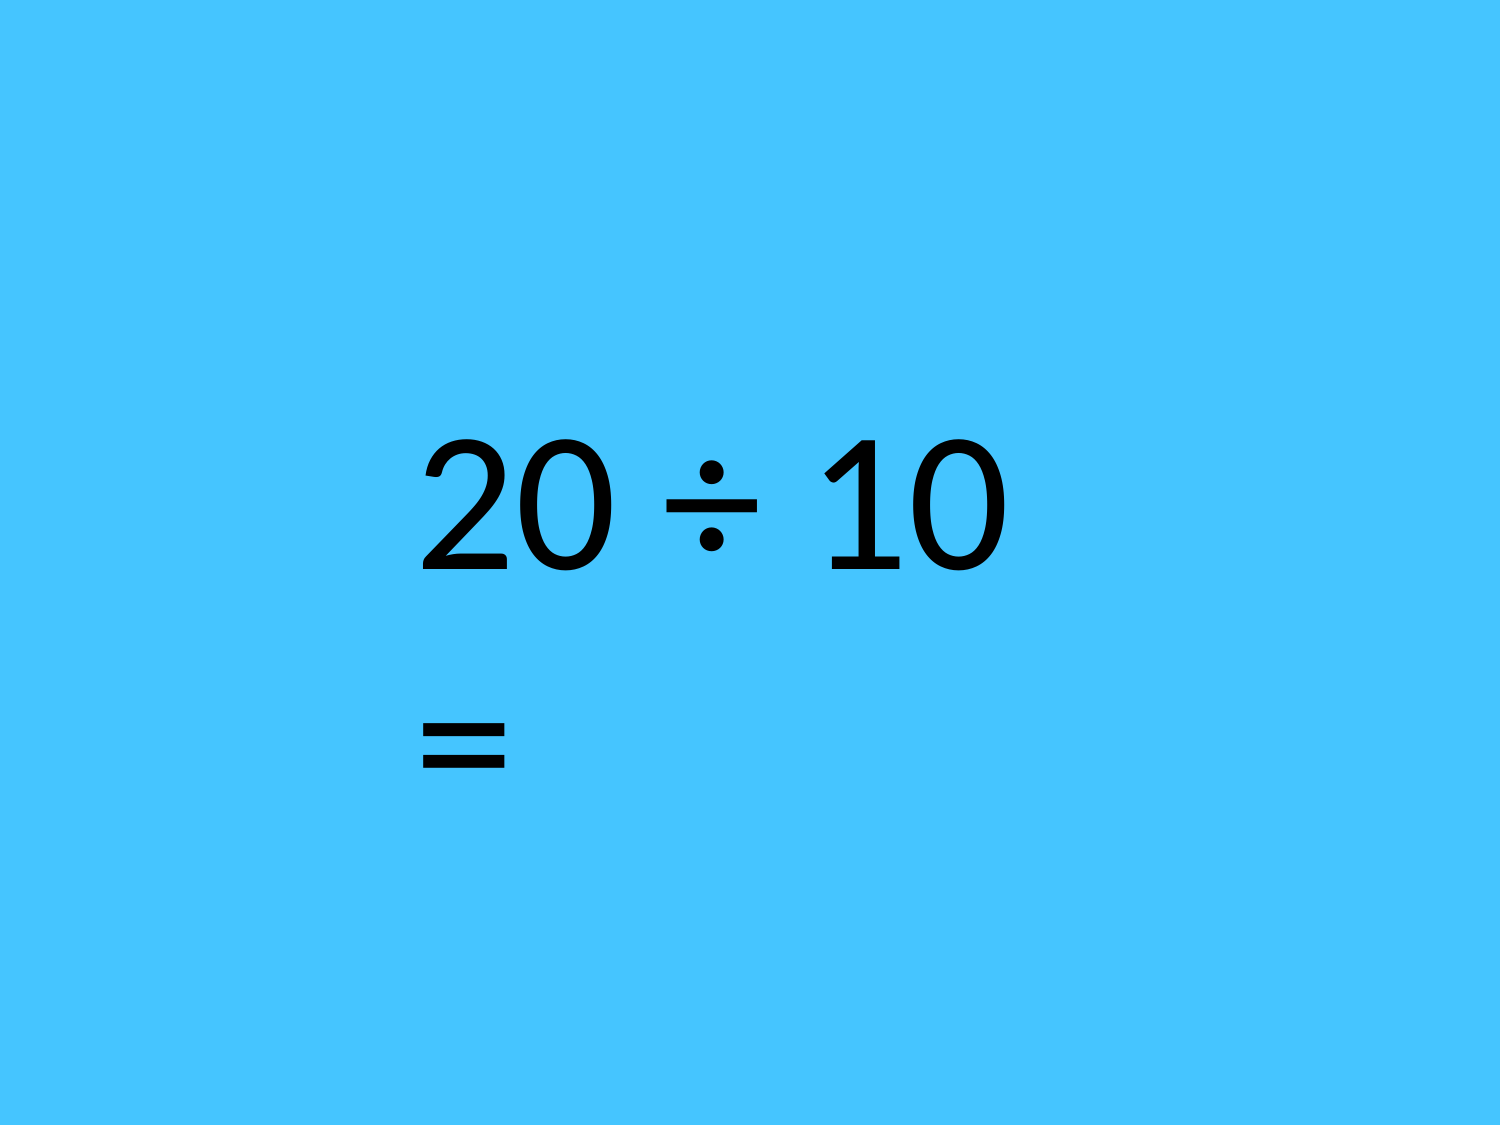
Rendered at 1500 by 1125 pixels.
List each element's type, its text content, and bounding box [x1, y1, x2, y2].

text_box 20 ÷ 10 = [399, 362, 1138, 858]
